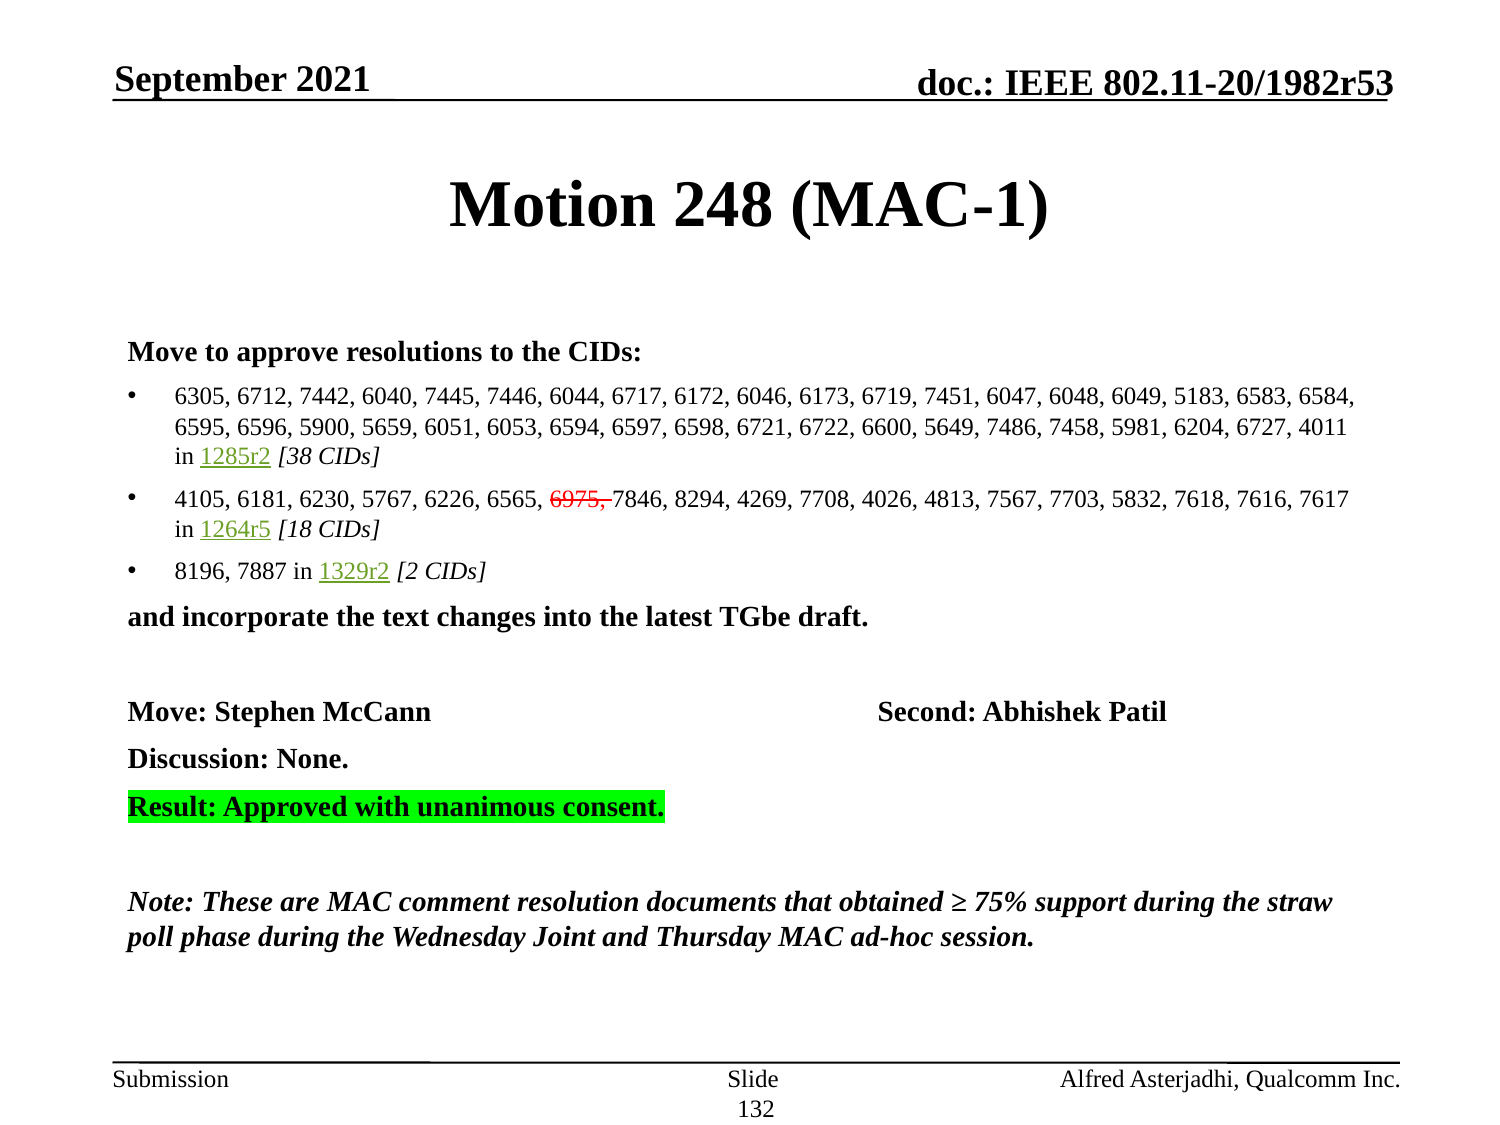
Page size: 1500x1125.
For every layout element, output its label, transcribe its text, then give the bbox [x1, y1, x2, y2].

footer Alfred Asterjadhi, Qualcomm Inc. [878, 1061, 1402, 1093]
title Motion 248 (MAC-1) [112, 112, 1388, 288]
list Move to approve resolutions to the CIDs: 6305, 6712, 7442, 6040, 7445, 7446, 6044, 6717, 6172, 6046, 6173, 6719, 7451, 6047, 6048, 6049, 5183, 6583, 6584, 6595, 6596, 5900, 5659, 6051, 6053, 6594, 6597, 6598, 6721, 6722, 6600, 5649, 7486, 7458, 5981, 6204, 6727, 4011 in 1285r2 [38 CIDs] 4105, 6181, 6230, 5767, 6226, 6565, 6975, 7846, 8294, 4269, 7708, 4026, 4813, 7567, 7703, 5832, 7618, 7616, 7617 in 1264r5 [18 CIDs] 8196, 7887 in 1329r2 [2 CIDs] and incorporate the text changes into the latest TGbe draft. Move: Stephen McCann Second: Abhishek Patil Discussion: None. Result: Approved with unanimous consent. Note: These are MAC comment resolution documents that obtained ≥ 75% support during the straw poll phase during the Wednesday Joint and Thursday MAC ad-hoc session. [112, 324, 1388, 1063]
slide_number Slide 132 [712, 1061, 800, 1123]
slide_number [114, 54, 423, 100]
